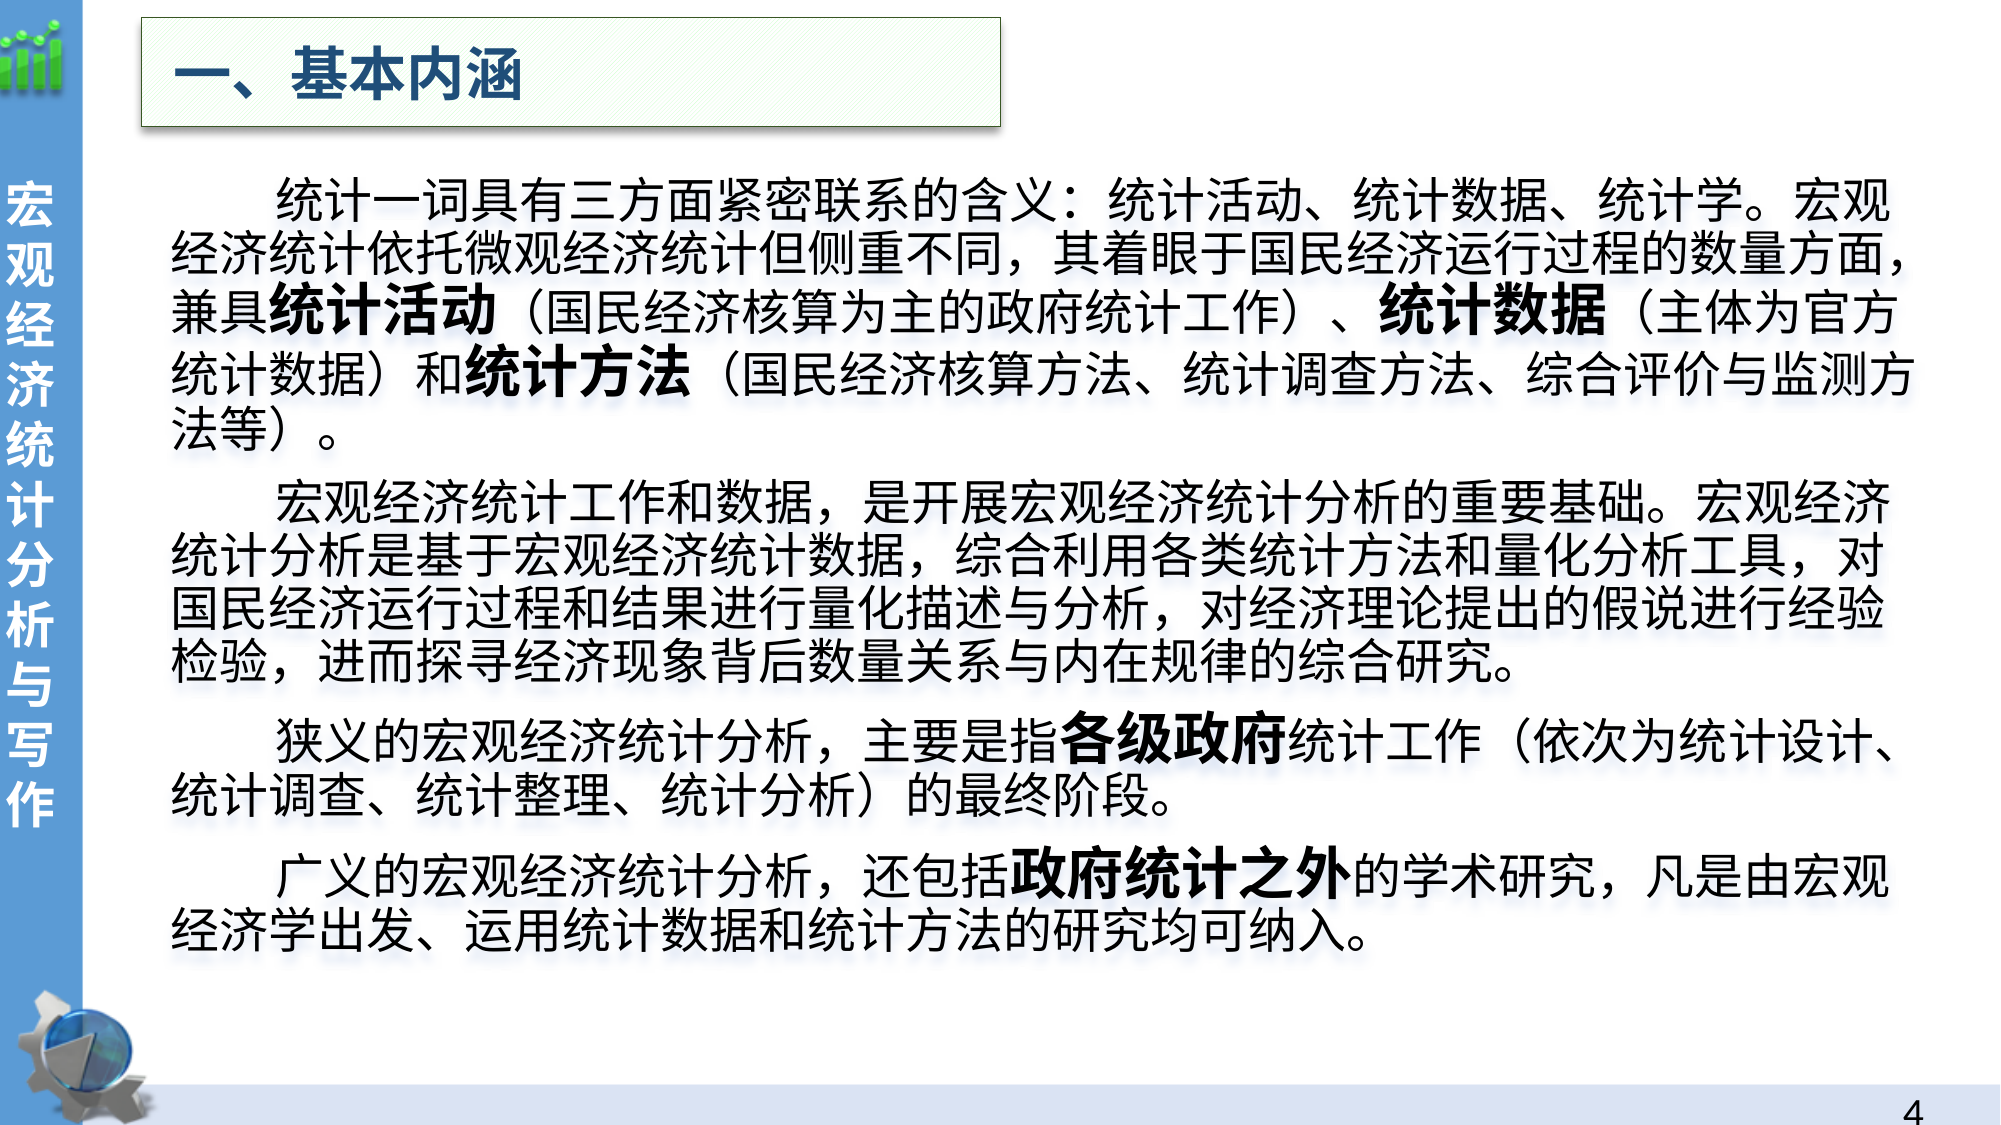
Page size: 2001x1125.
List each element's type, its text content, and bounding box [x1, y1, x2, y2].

text_box 一、基本内涵 [141, 17, 1000, 127]
slide_number 3 [1786, 1085, 1940, 1125]
list 统计一词具有三方面紧密联系的含义：统计活动、统计数据、统计学。宏观经济统计依托微观经济统计但侧重不同，其着眼于国民经济运行过程的数量方面，兼具统计活动（国民经济核算为主的政府统计工作）、统计数据（主体为官方统计数据）和统计方法（国民经济核算方法、统计调查方法、综合评价与监测方法等）。 宏观经济统计工作和数据，是开展宏观经济统计分析的重要基础。宏观经济统计分析是基于宏观经济统计数据，综合利用各类统计方法和量化分析工具，对国民经济运行过程和结果进行量化描述与分析，对经济理论提出的假说进行经验检验，进而探寻经济现象背后数量关系与内在规律的综合研究。 狭义的宏观经济统计分析，主要是指各级政府统计工作（依次为统计设计、统计调查、统计整理、统计分析）的最终阶段。 广义的宏观经济统计分析，还包括政府统计之外的学术研究，凡是由宏观经济学出发、运用统计数据和统计方法的研究均可纳入。 [155, 168, 1939, 974]
picture [0, 0, 2001, 1125]
